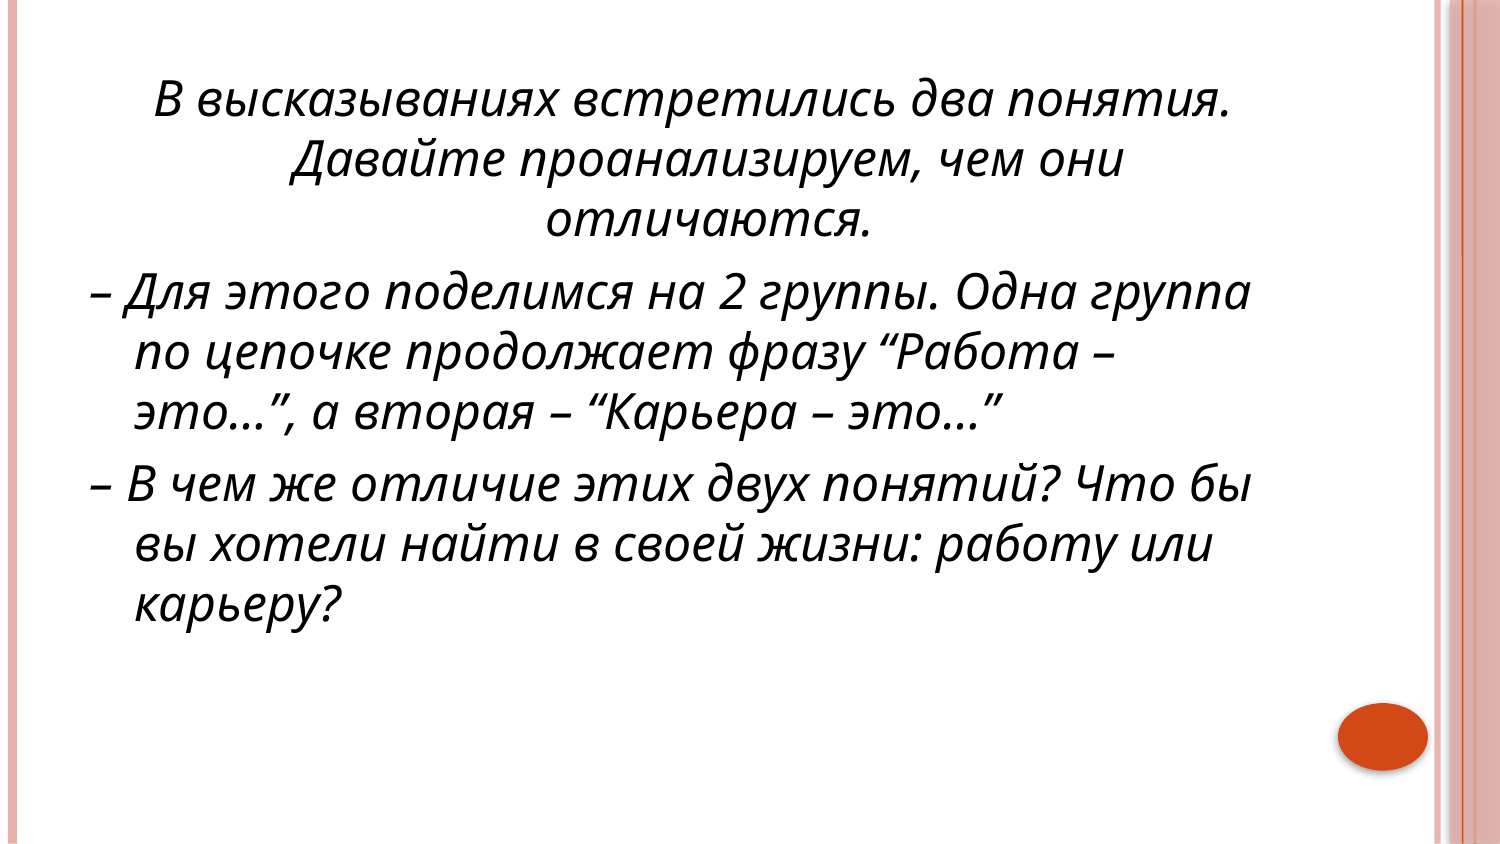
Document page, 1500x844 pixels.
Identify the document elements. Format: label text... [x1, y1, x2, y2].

list В высказываниях встретились два понятия. Давайте проанализируем, чем они отличаются. – Для этого поделимся на 2 группы. Одна группа по цепочке продолжает фразу “Работа – это…”, а вторая – “Карьера – это…” – В чем же отличие этих двух понятий? Что бы вы хотели найти в своей жизни: работу или карьеру? [75, 59, 1300, 797]
